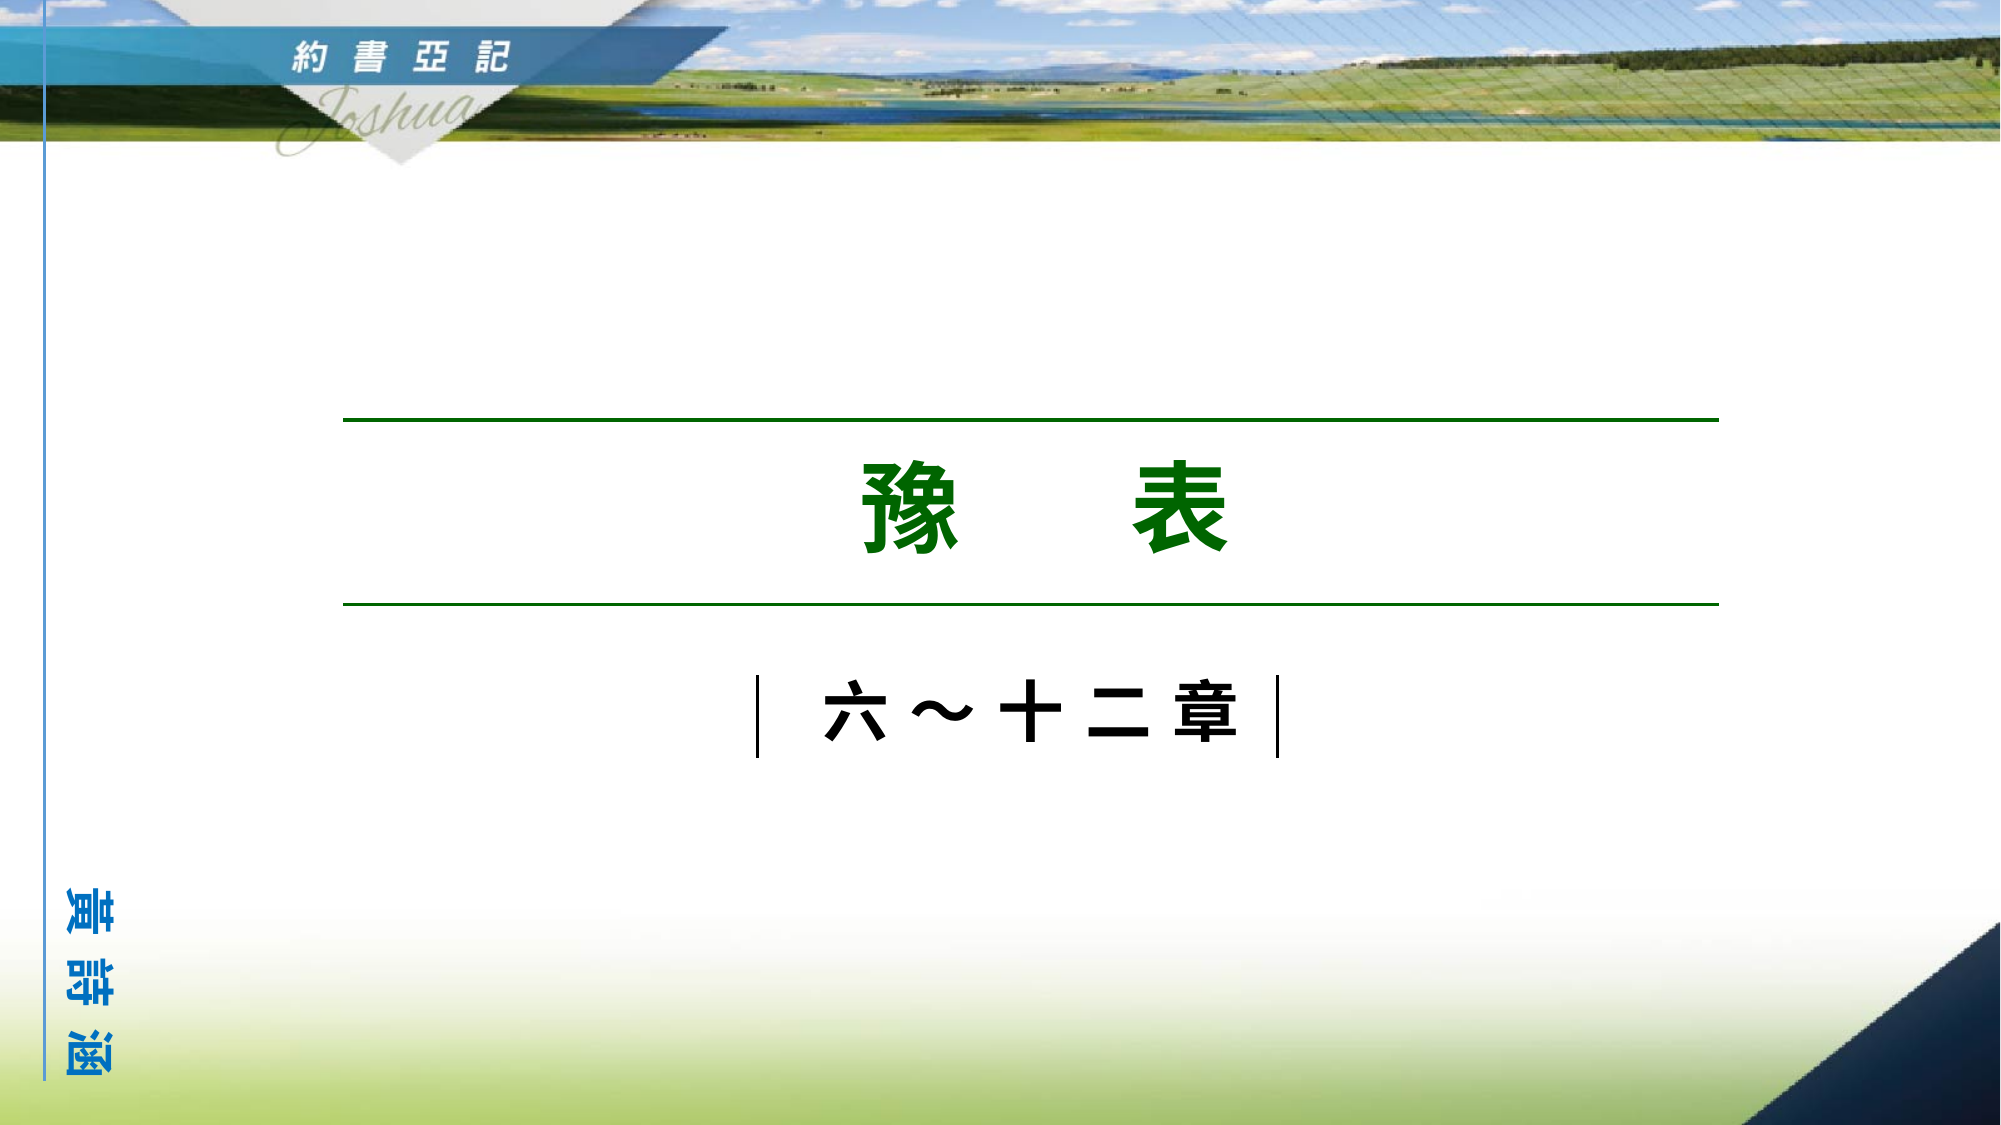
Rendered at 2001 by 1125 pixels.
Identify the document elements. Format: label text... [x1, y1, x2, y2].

picture [0, 0, 2001, 1125]
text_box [343, 419, 1719, 605]
text_box 黃詩涵 [38, 871, 130, 1110]
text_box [757, 662, 1287, 759]
